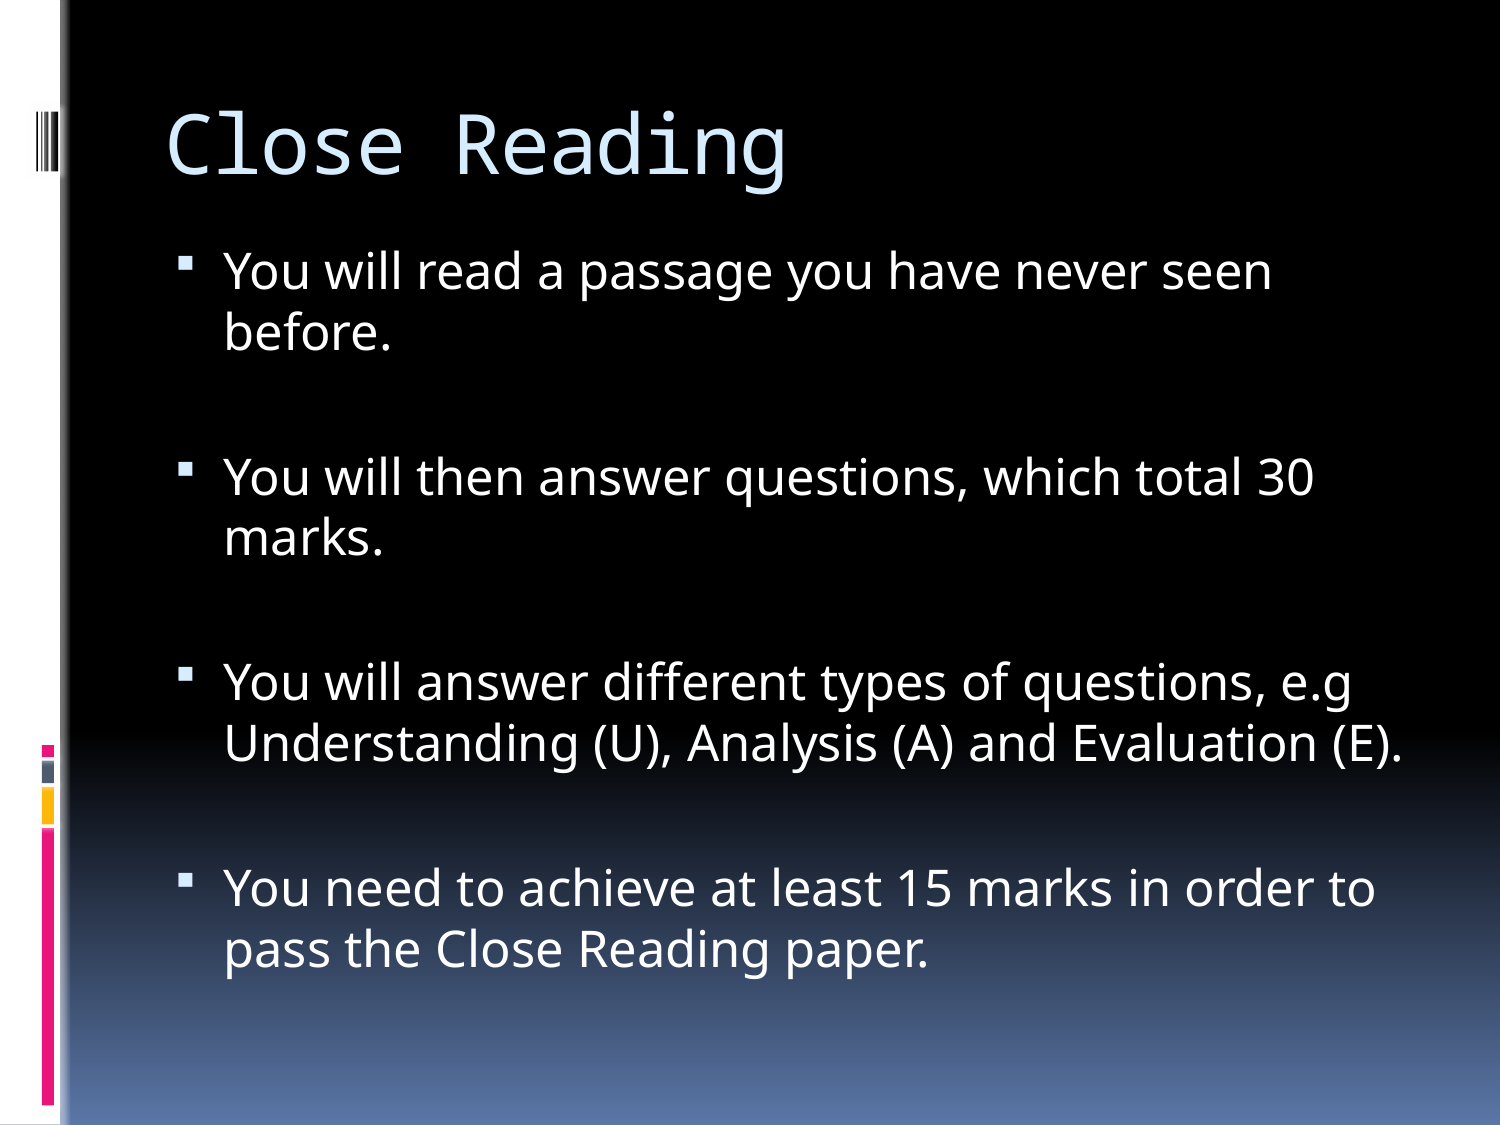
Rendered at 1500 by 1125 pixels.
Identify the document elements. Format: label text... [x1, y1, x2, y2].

list You will read a passage you have never seen before. You will then answer questions, which total 30 marks. You will answer different types of questions, e.g Understanding (U), Analysis (A) and Evaluation (E). You need to achieve at least 15 marks in order to pass the Close Reading paper. [150, 231, 1425, 1043]
title Close Reading [150, 83, 1425, 231]
